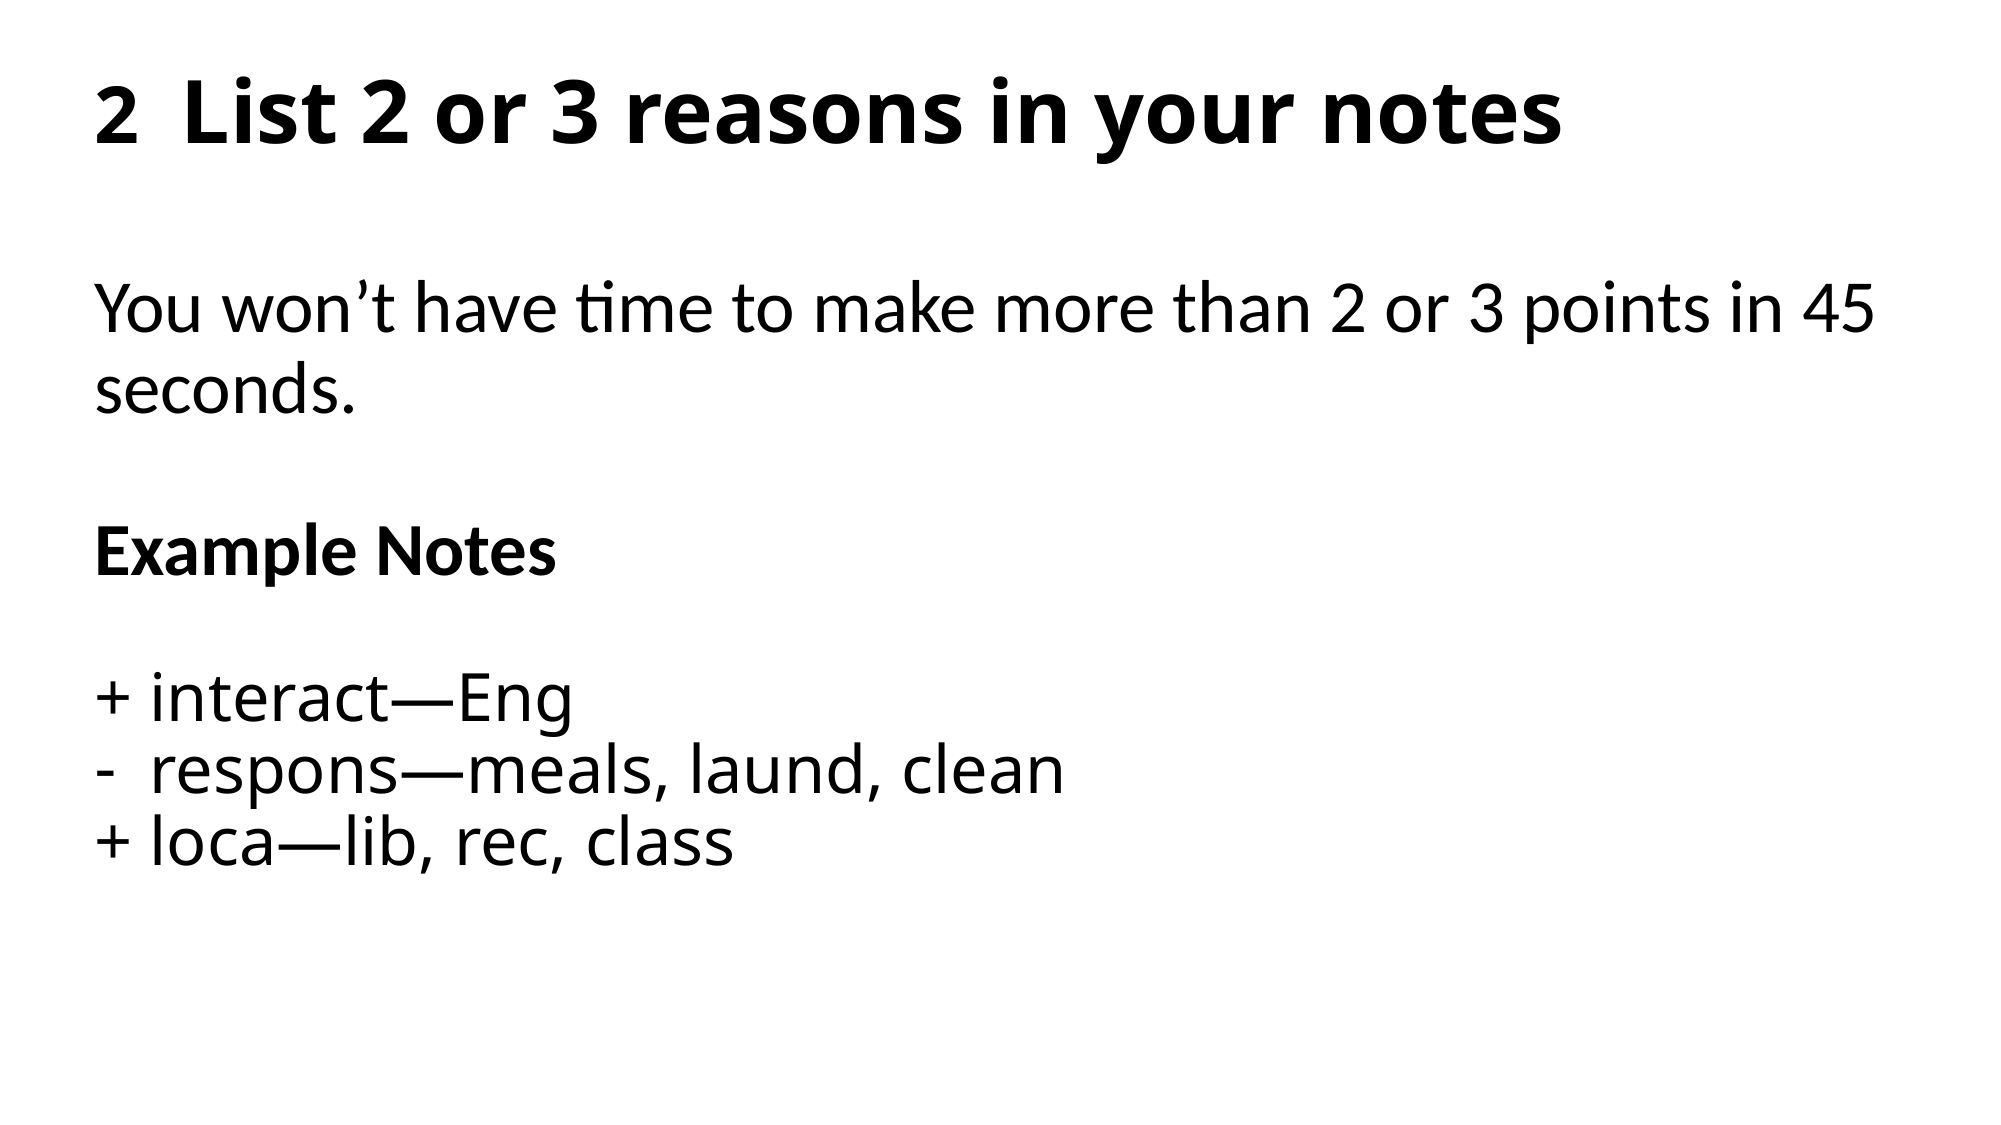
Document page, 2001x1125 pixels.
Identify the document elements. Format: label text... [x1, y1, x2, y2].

title 2 List 2 or 3 reasons in your notes [79, 59, 1863, 170]
list You won’t have time to make more than 2 or 3 points in 45 seconds. Example Notes + interact—Eng respons—meals, laund, clean + loca—lib, rec, class [79, 170, 1918, 1083]
